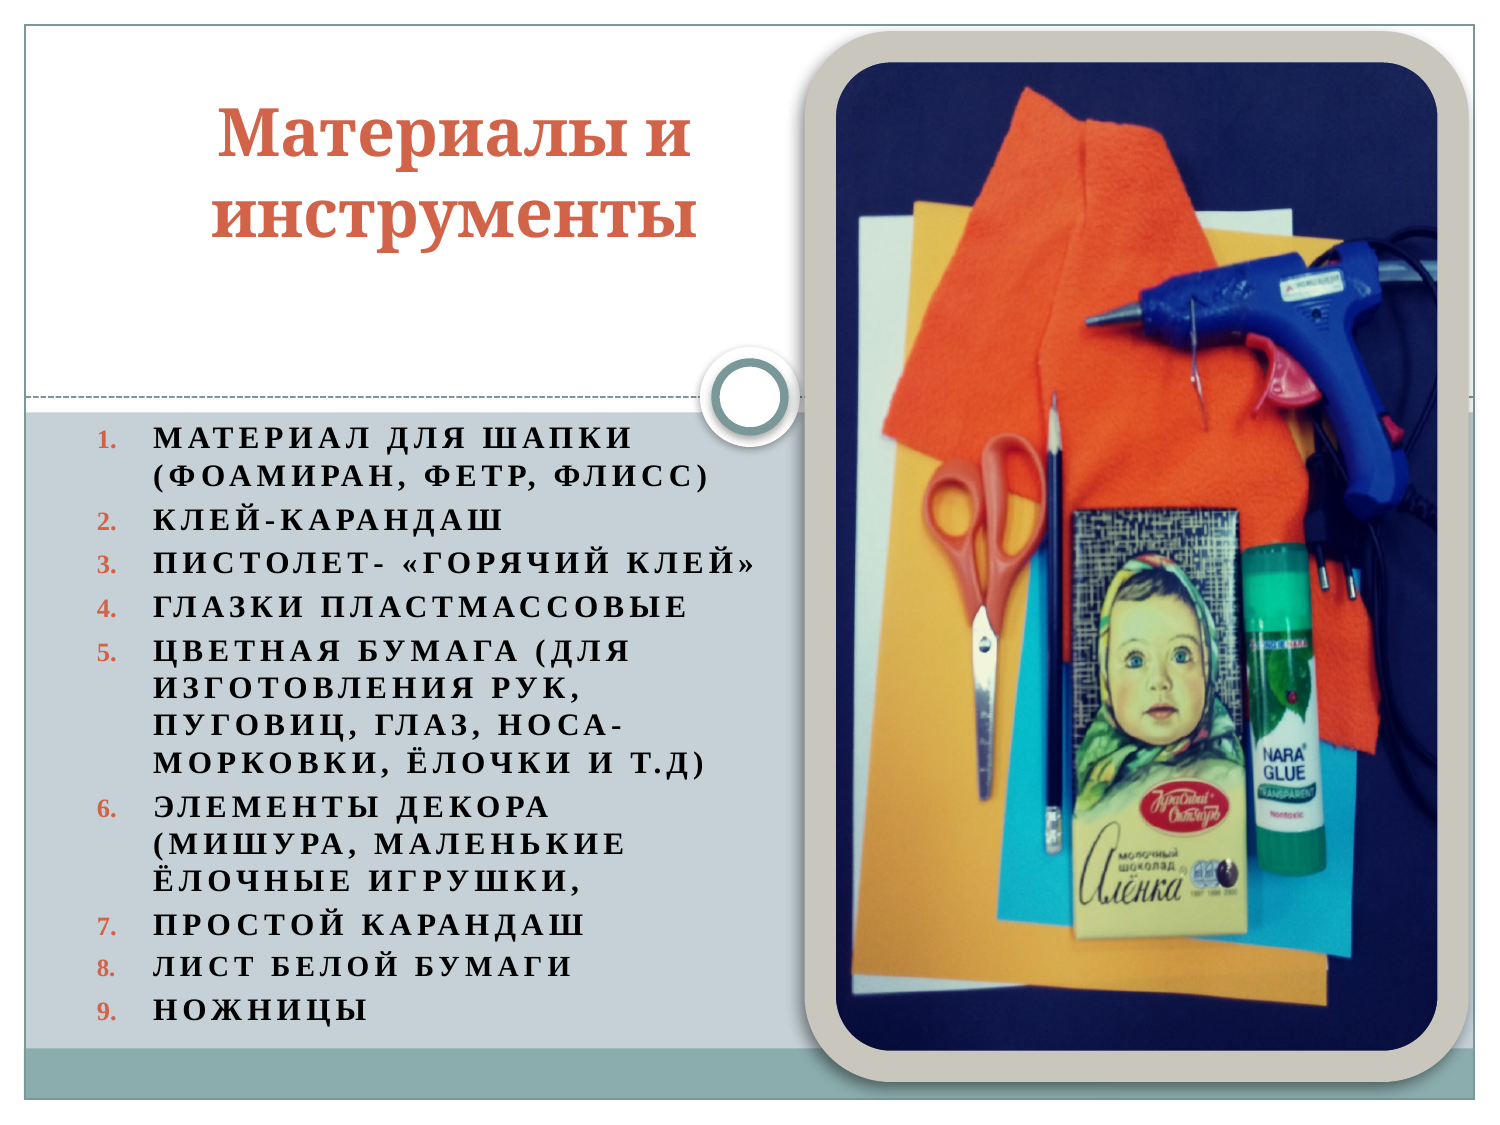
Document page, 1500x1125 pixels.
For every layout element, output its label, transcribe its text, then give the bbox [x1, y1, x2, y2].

subtitle МАТЕРИАЛ ДЛЯ ШАПКИ (ФОАМИРАН, ФЕТР, ФЛИСС) КЛЕЙ-КАРАНДАШ ПИСТОЛЕТ- «ГОРЯЧИЙ КЛЕЙ» ГЛАЗКИ ПЛАСТМАССОВЫЕ ЦВЕТНАЯ БУМАГА (ДЛЯ ИЗГОТОВЛЕНИЯ РУК, ПУГОВИЦ, ГЛАЗ, НОСА-МОРКОВКИ, ЁЛОЧКИ И Т.Д) Элементы декора (мишура, маленькие ёлочные игрушки, ПРОСТОЙ КАРАНДАШ ЛИСТ БЕЛОЙ БУМАГИ НОЖНИЦЫ [82, 410, 774, 1043]
title Материалы и инструменты [112, 62, 797, 258]
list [820, 46, 1454, 1067]
